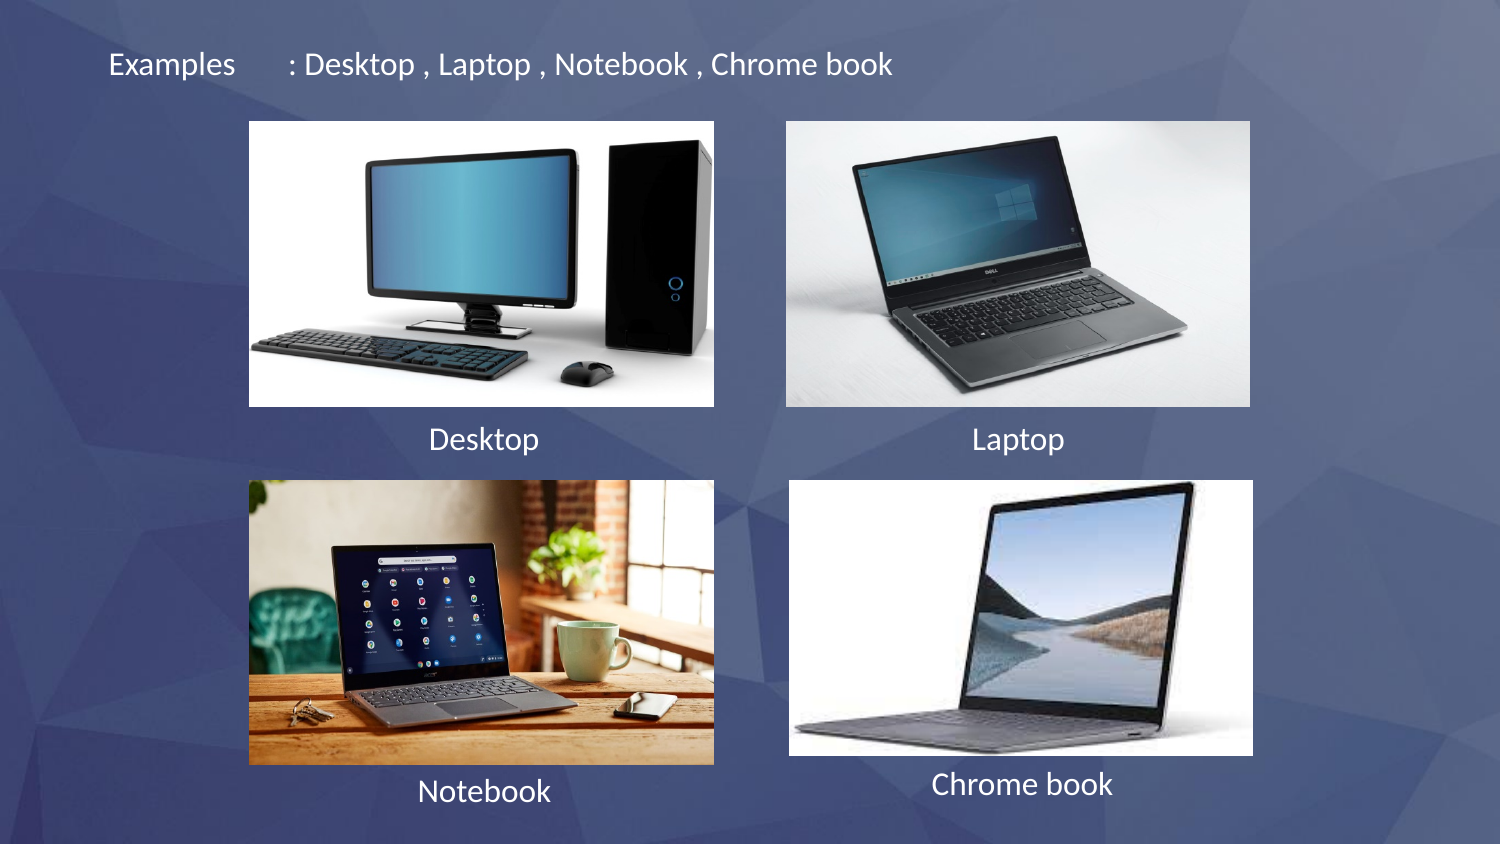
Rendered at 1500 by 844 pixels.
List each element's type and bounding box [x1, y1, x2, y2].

picture [0, 0, 1500, 844]
text_box [249, 479, 714, 818]
text_box [788, 479, 1254, 811]
text_box [249, 121, 714, 466]
text_box [785, 121, 1250, 466]
